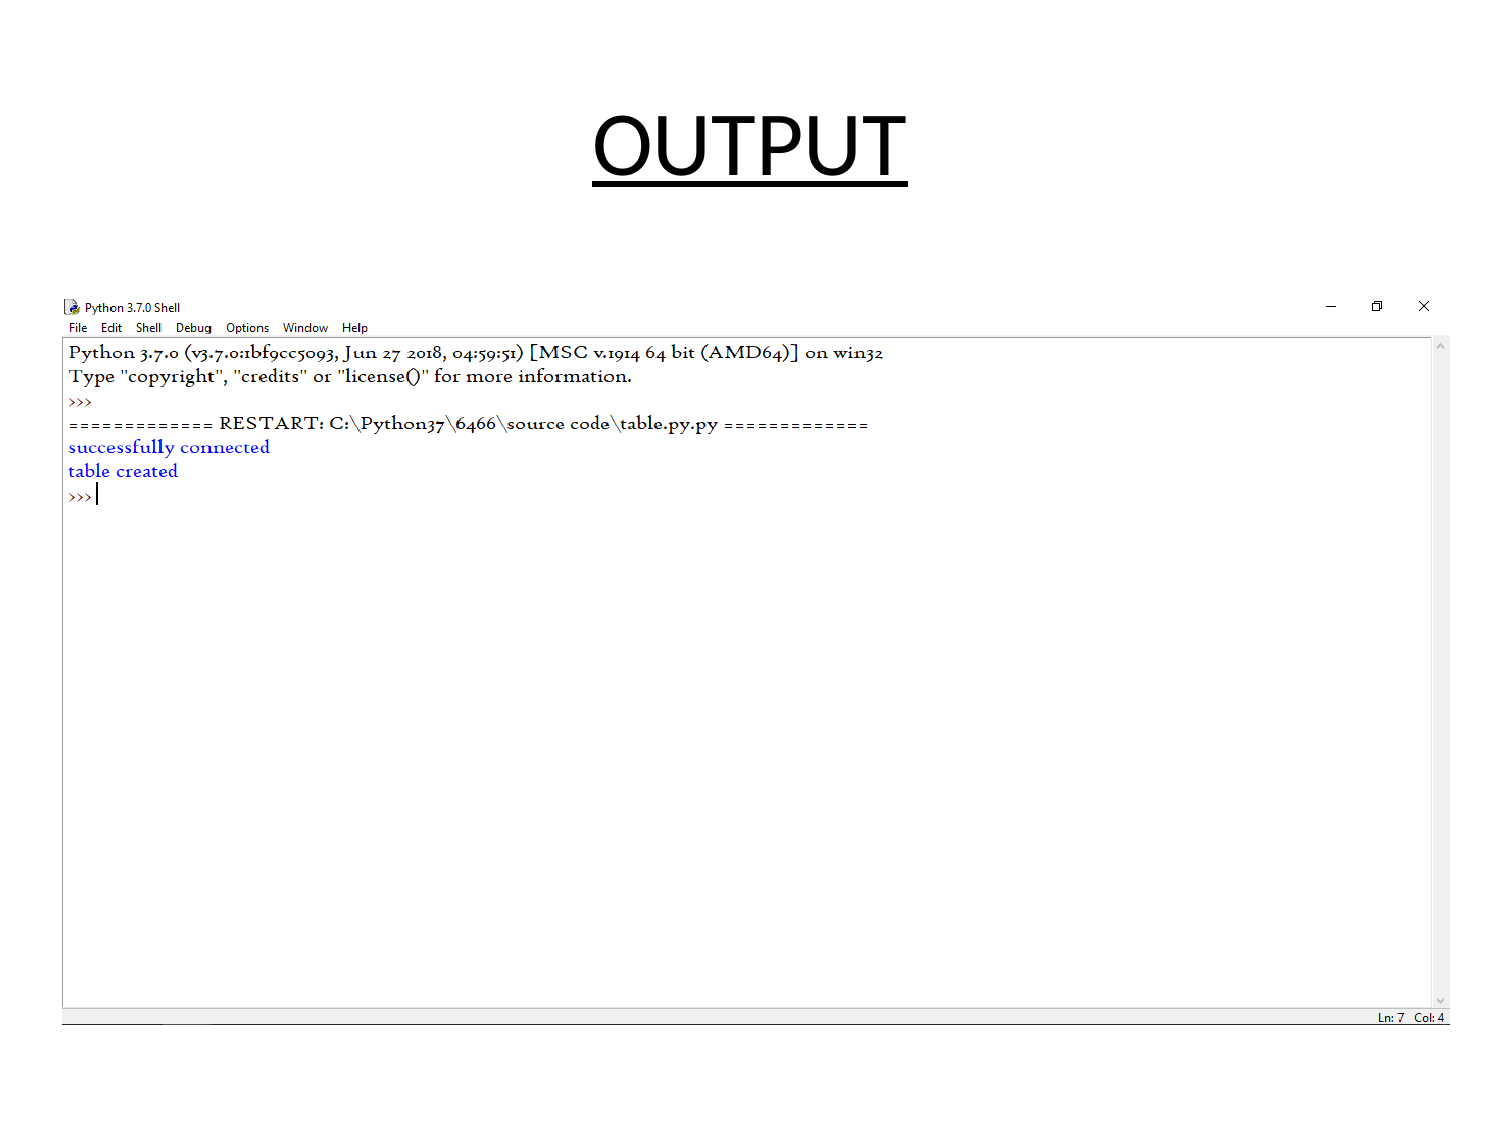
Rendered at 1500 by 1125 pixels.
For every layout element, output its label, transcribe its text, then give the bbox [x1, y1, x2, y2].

title OUTPUT [75, 45, 1425, 233]
picture [62, 296, 1451, 1026]
